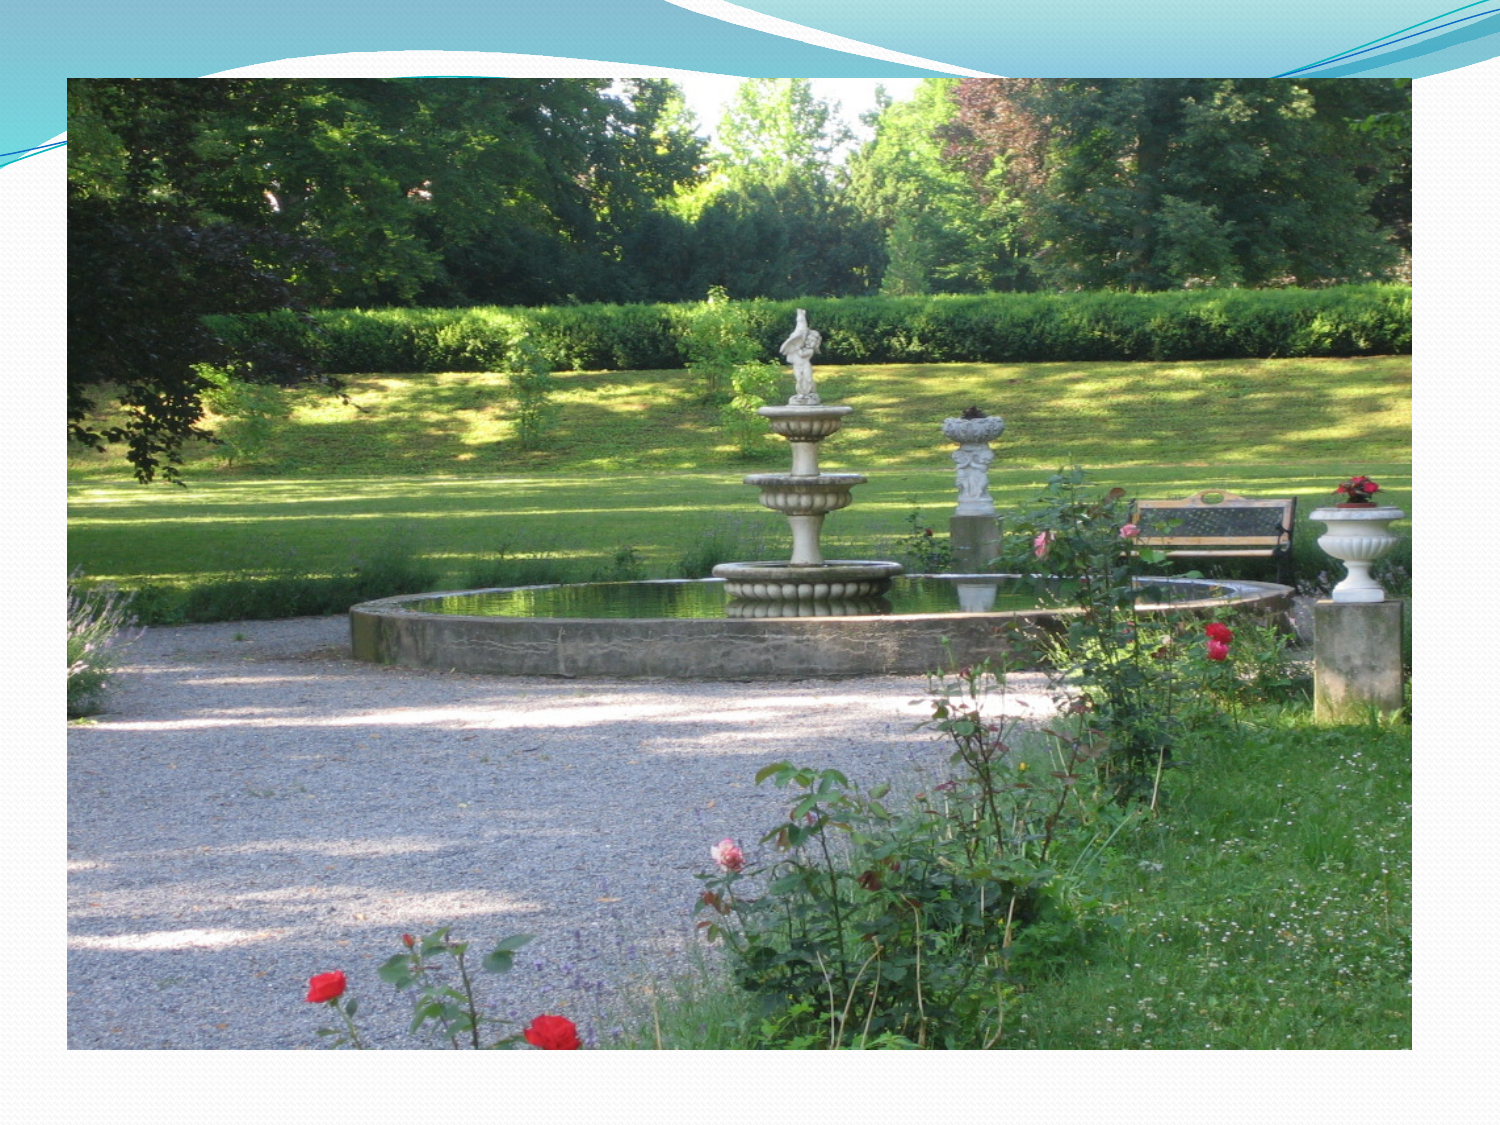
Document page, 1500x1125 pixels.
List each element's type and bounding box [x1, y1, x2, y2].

list [67, 77, 1412, 1050]
